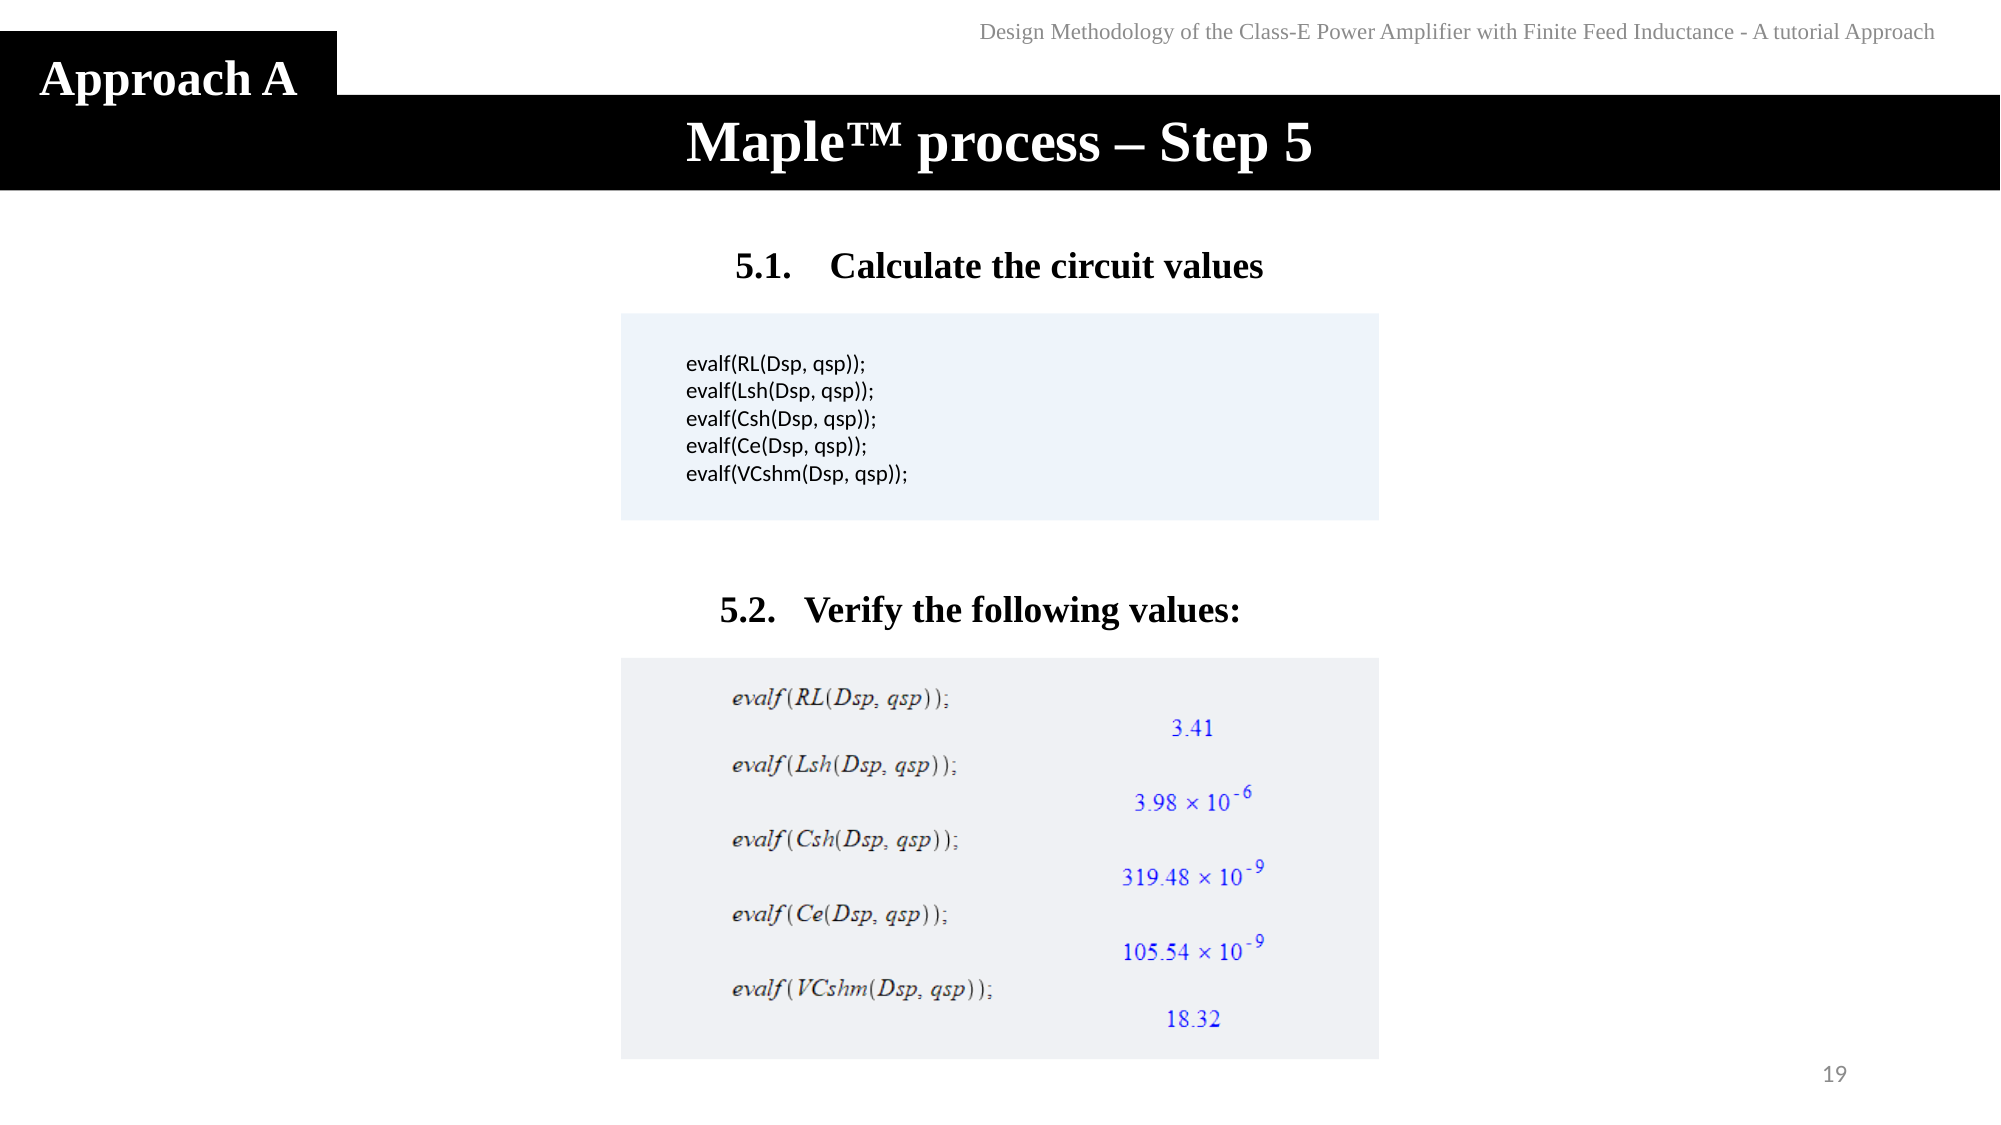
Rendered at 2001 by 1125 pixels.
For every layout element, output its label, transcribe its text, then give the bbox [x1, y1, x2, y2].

text_box 5.2. Verify the following values: [253, 577, 1746, 638]
text_box [620, 657, 1380, 1060]
text_box evalf(RL(Dsp, qsp)); evalf(Lsh(Dsp, qsp)); evalf(Csh(Dsp, qsp)); evalf(Ce(Dsp, qsp)); evalf(VCshm(Dsp, qsp)); [621, 313, 1379, 521]
text_box Approach A [0, 31, 337, 127]
slide_number 19 [1412, 1042, 1863, 1103]
title Maple™ process – Step 5 [0, 94, 2000, 191]
footer Design Methodology of the Class-E Power Amplifier with Finite Feed Inductance - A tutorial Approach [916, 0, 2000, 61]
text_box 5.1. Calculate the circuit values [253, 233, 1746, 294]
picture [723, 679, 1277, 1043]
